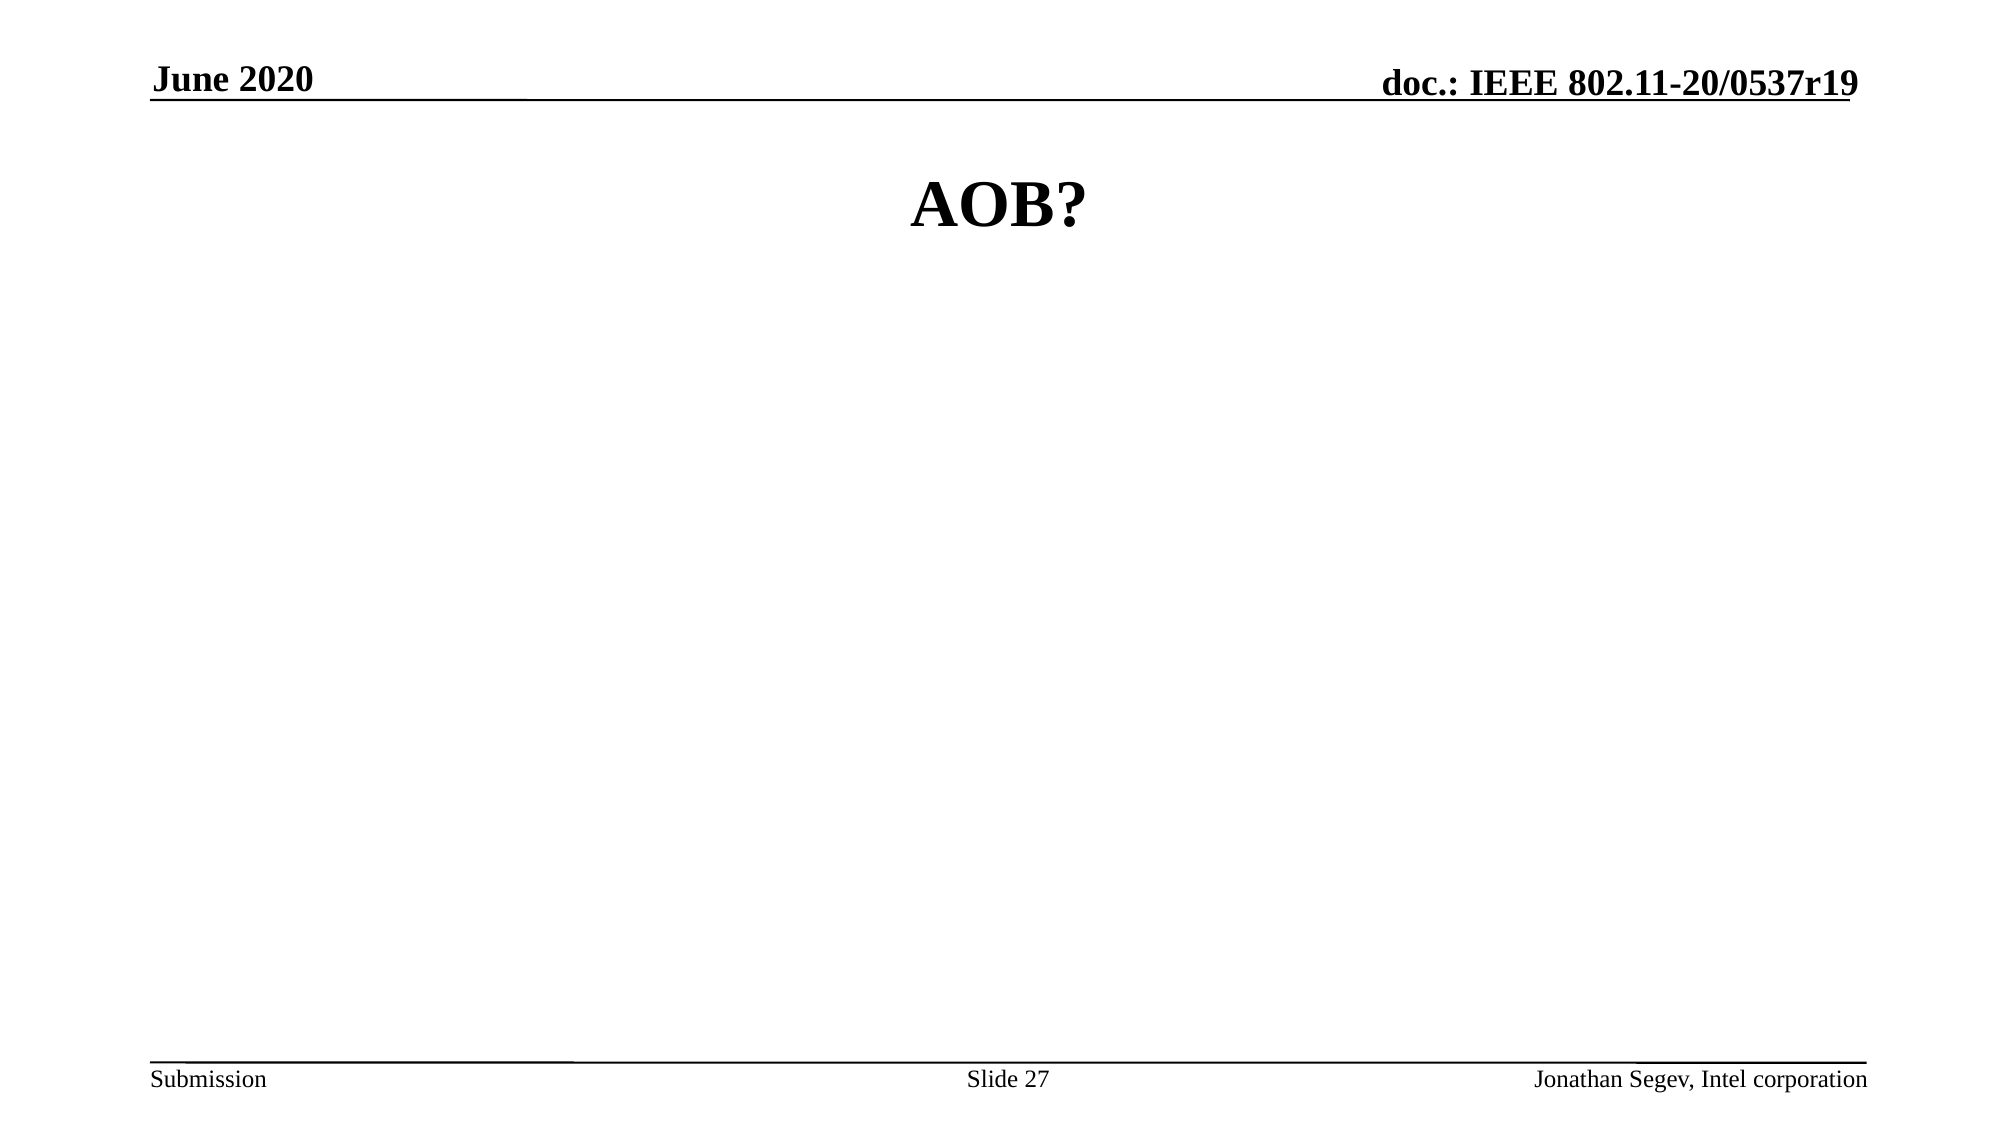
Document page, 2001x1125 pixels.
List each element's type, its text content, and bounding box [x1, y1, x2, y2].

slide_number Slide 27 [950, 1061, 1067, 1123]
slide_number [152, 54, 563, 100]
footer Jonathan Segev, Intel corporation [1171, 1061, 1869, 1093]
title AOB? [149, 112, 1850, 288]
